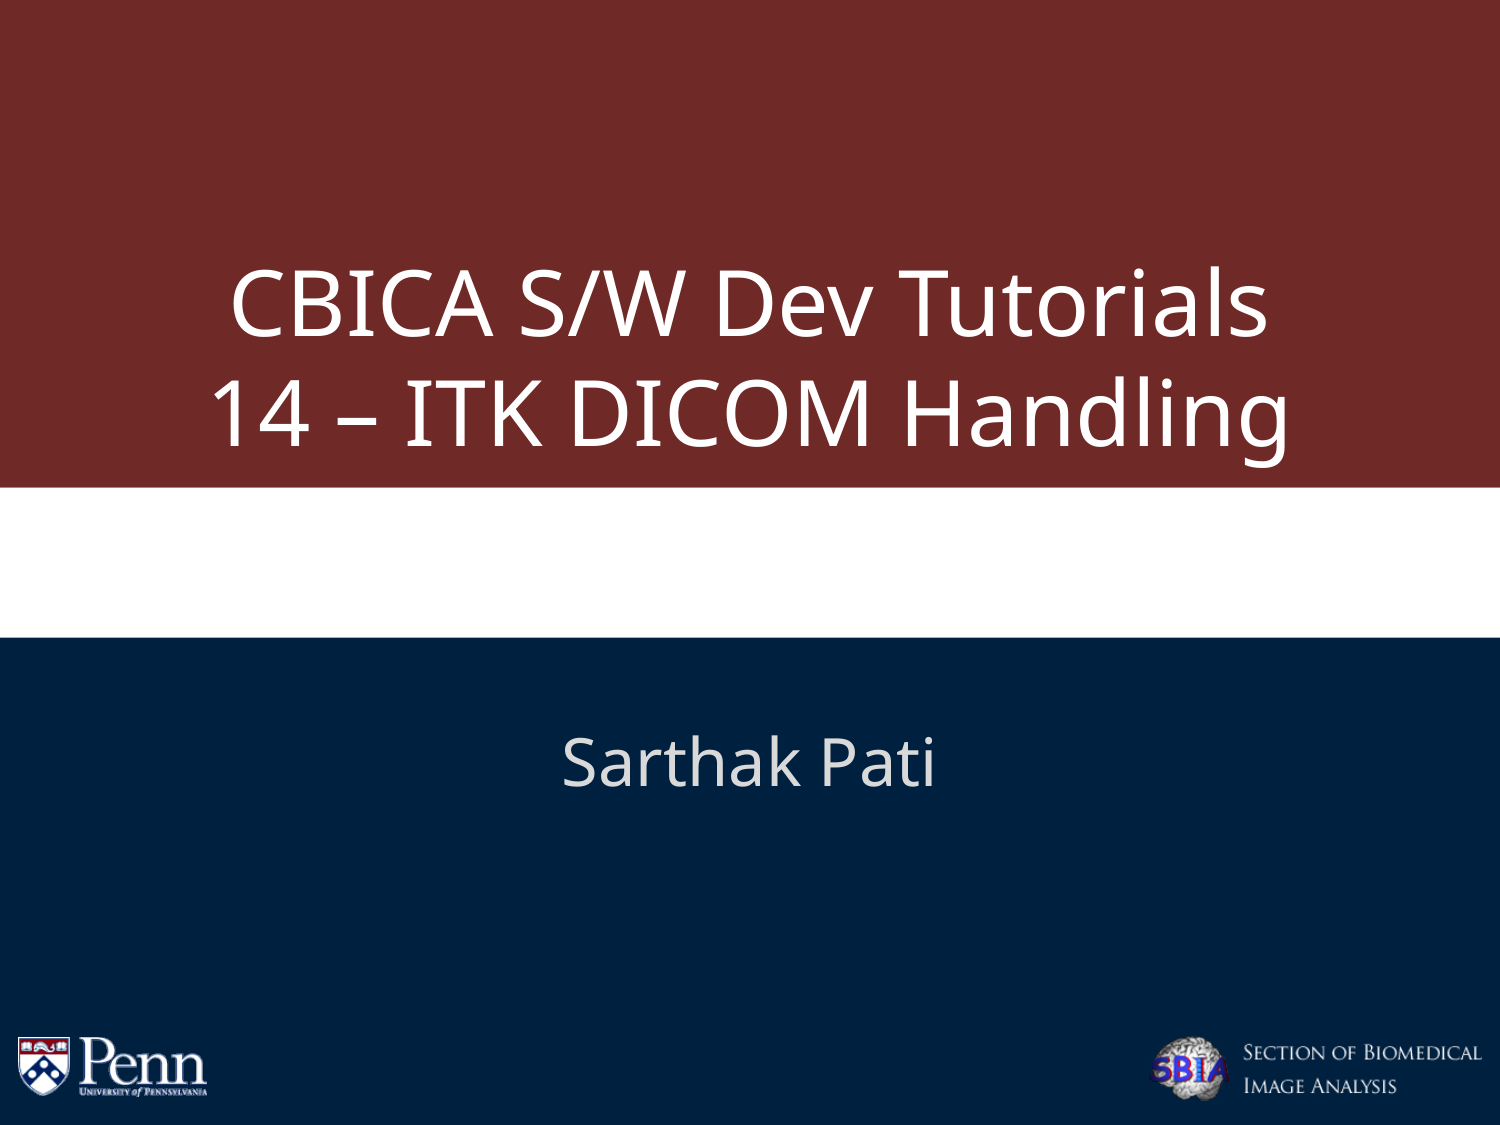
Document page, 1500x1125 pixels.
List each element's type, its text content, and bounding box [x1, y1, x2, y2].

picture [18, 1037, 207, 1097]
title CBICA S/W Dev Tutorials 14 – ITK DICOM Handling [112, 237, 1388, 488]
text_box [0, 0, 1500, 490]
picture [1149, 1035, 1482, 1102]
subtitle Sarthak Pati [225, 712, 1275, 1000]
